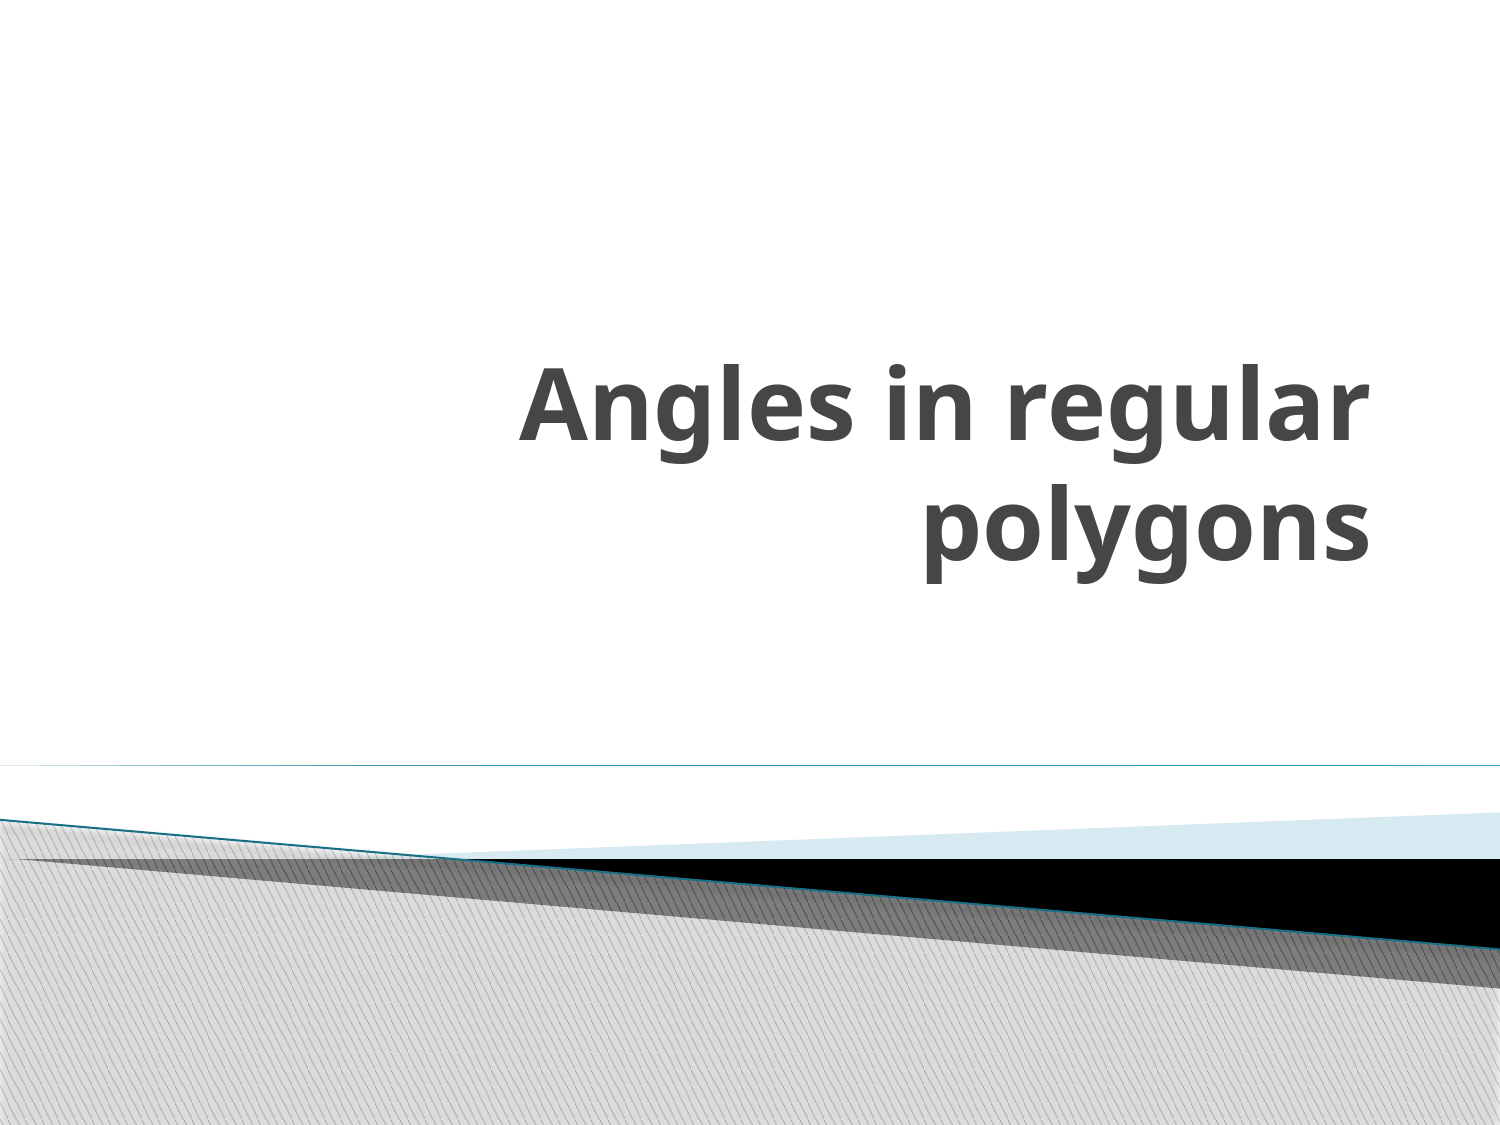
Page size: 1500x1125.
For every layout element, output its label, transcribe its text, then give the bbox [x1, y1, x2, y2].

picture [5, 859, 1500, 989]
title Angles in regular polygons [112, 287, 1388, 588]
